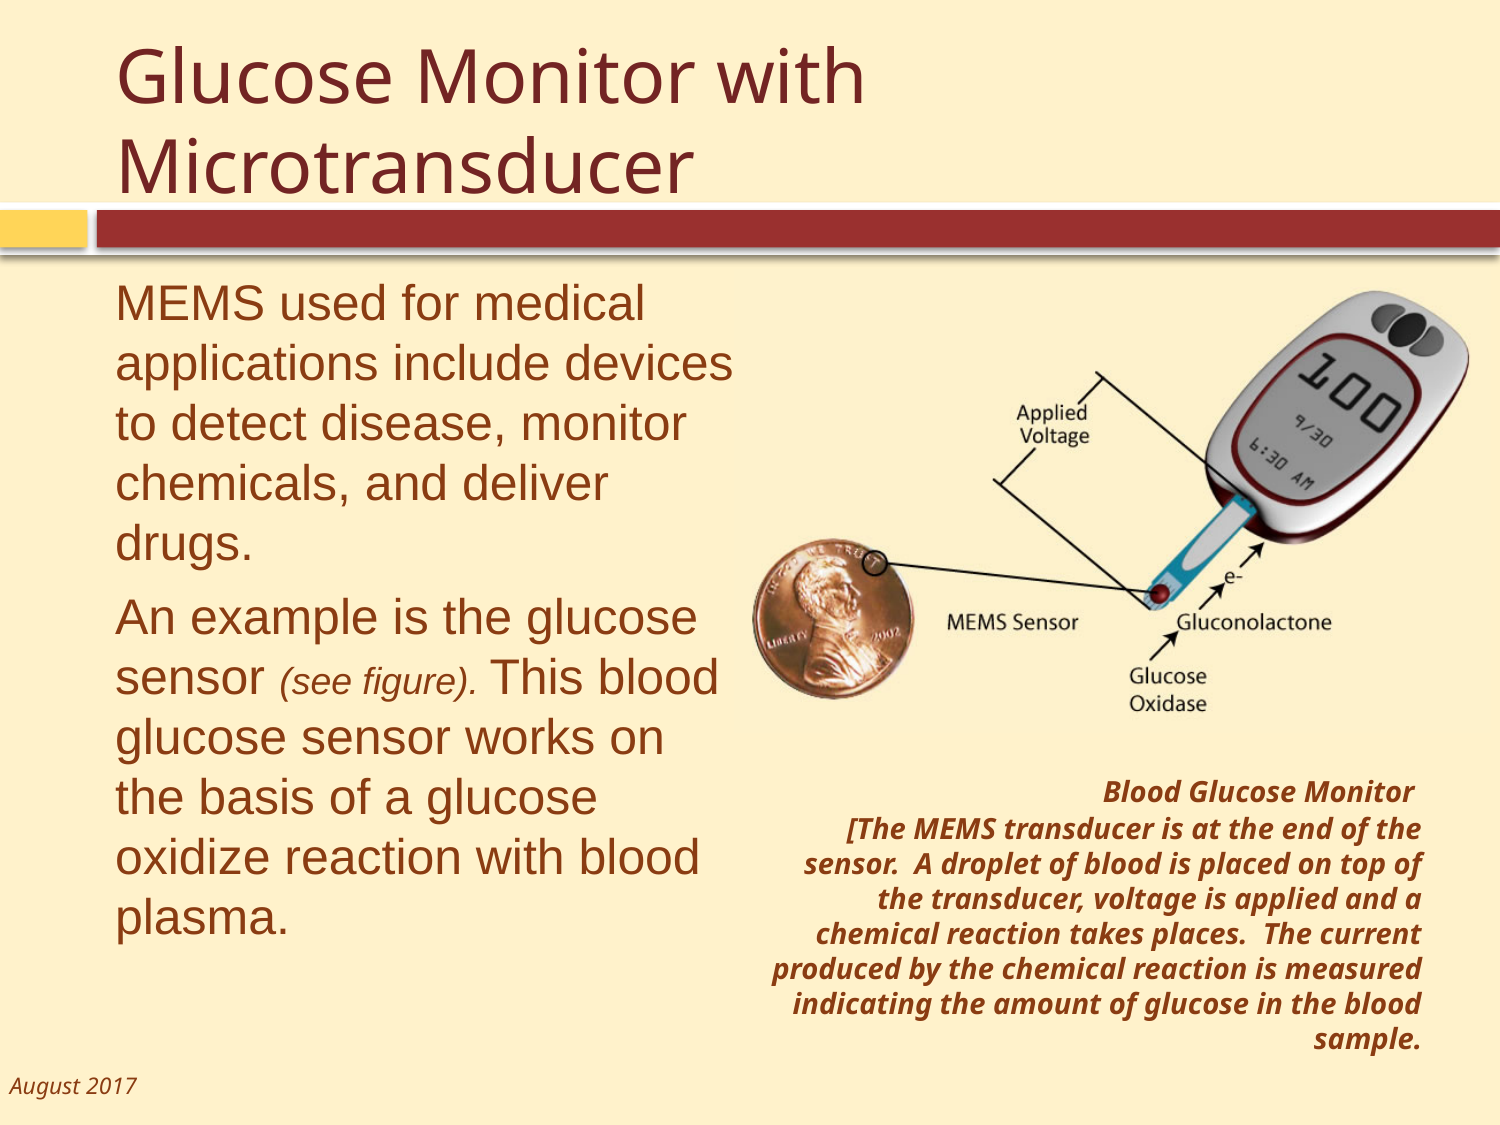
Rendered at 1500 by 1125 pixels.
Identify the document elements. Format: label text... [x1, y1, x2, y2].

text_box Blood Glucose Monitor [The MEMS transducer is at the end of the sensor. A droplet of blood is placed on top of the transducer, voltage is applied and a chemical reaction takes places. The current produced by the chemical reaction is measured indicating the amount of glucose in the blood sample. [756, 766, 1437, 1063]
list MEMS used for medical applications include devices to detect disease, monitor chemicals, and deliver drugs. An example is the glucose sensor (see figure). This blood glucose sensor works on the basis of a glucose oxidize reaction with blood plasma. [100, 262, 752, 1082]
picture [734, 269, 1491, 733]
title Glucose Monitor with Microtransducer [100, 37, 1438, 200]
